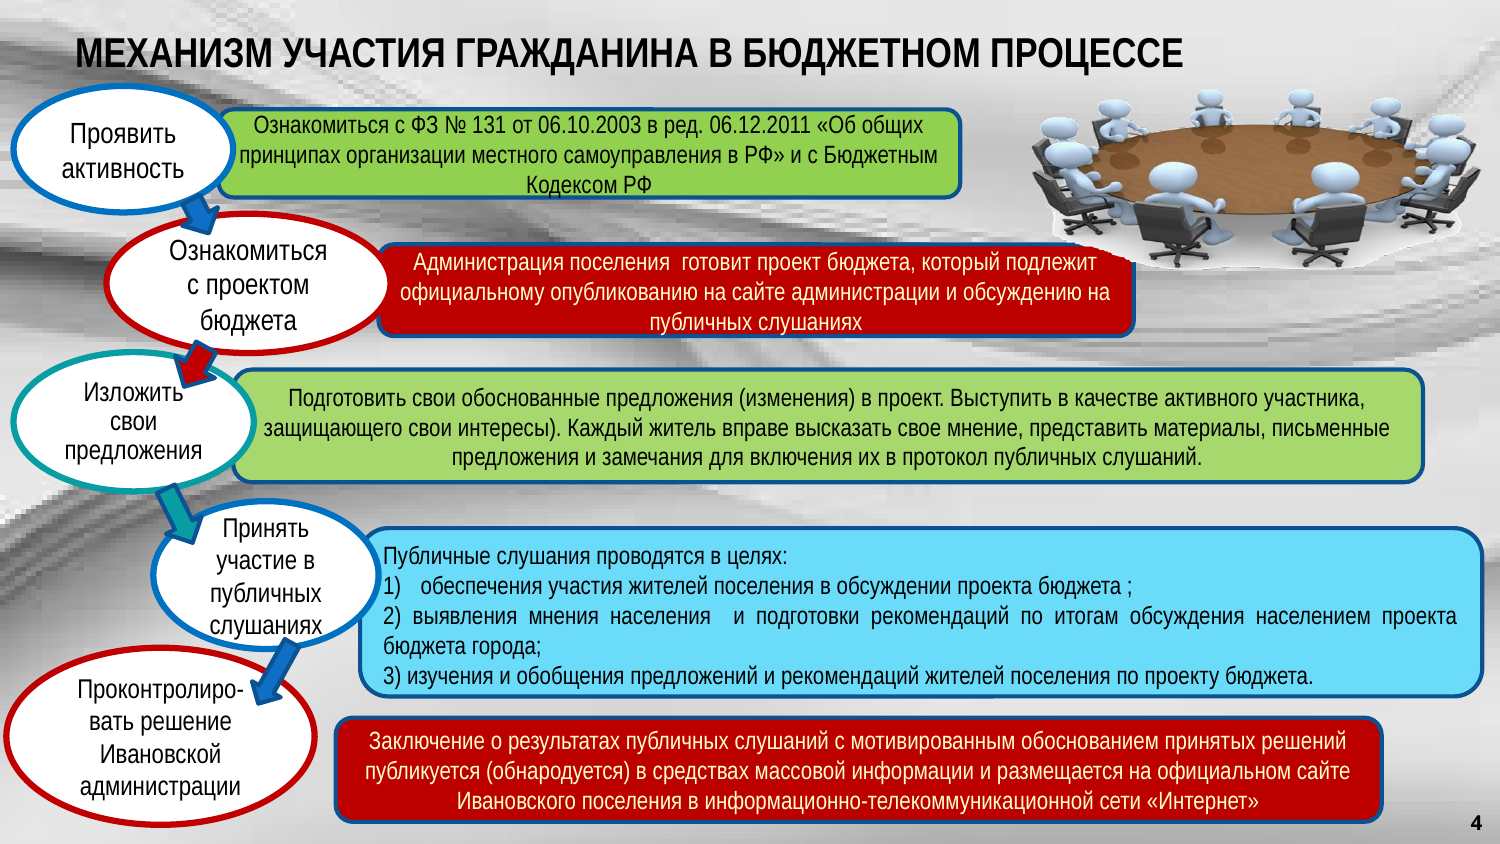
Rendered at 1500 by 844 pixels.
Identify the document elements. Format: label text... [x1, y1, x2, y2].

text_box [173, 339, 219, 389]
text_box Изложить свои предложения [11, 349, 256, 494]
text_box Публичные слушания проводятся в целях: обеспечения участия жителей поселения в обсуждении проекта бюджета ; 2) выявления мнения населения и подготовки рекомендаций по итогам обсуждения населением проекта бюджета города; 3) изучения и обобщения предложений и рекомендаций жителей поселения по проекту бюджета. [358, 526, 1485, 699]
text_box [154, 482, 204, 545]
table_cell [1002, 242, 1136, 293]
picture [1009, 0, 1500, 282]
picture [0, 0, 1500, 844]
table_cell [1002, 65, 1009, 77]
text_box Проконтролиро-вать решение Ивановской администрации [4, 645, 317, 827]
text_box Ознакомиться с проектом бюджета [104, 211, 393, 356]
title Механизм участия гражданина в бюджетном процессе [75, 0, 1425, 77]
text_box 4 [1396, 802, 1498, 842]
text_box Проявить активность [11, 83, 236, 215]
text_box Администрация поселения готовит проект бюджета, который подлежит официальному опубликованию на сайте администрации и обсуждению на публичных слушаниях [376, 242, 1136, 339]
text_box Заключение о результатах публичных слушаний с мотивированным обоснованием принятых решений публикуется (обнародуется) в средствах массовой информации и размещается на официальном сайте Ивановского поселения в информационно-телекоммуникационной сети «Интернет» [333, 715, 1384, 824]
text_box Подготовить свои обоснованные предложения (изменения) в проект. Выступить в качестве активного участника, защищающего свои интересы). Каждый житель вправе высказать свое мнение, представить материалы, письменные предложения и замечания для включения их в протокол публичных слушаний. [231, 367, 1426, 485]
text_box [249, 637, 302, 706]
text_box Принять участие в публичных слушаниях [151, 499, 381, 652]
text_box [180, 193, 220, 236]
text_box [1403, 807, 1500, 844]
text_box Ознакомиться с ФЗ № 131 от 06.10.2003 в ред. 06.12.2011 «Об общих принципах организации местного самоуправления в РФ» и с Бюджетным Кодексом РФ [216, 107, 963, 200]
